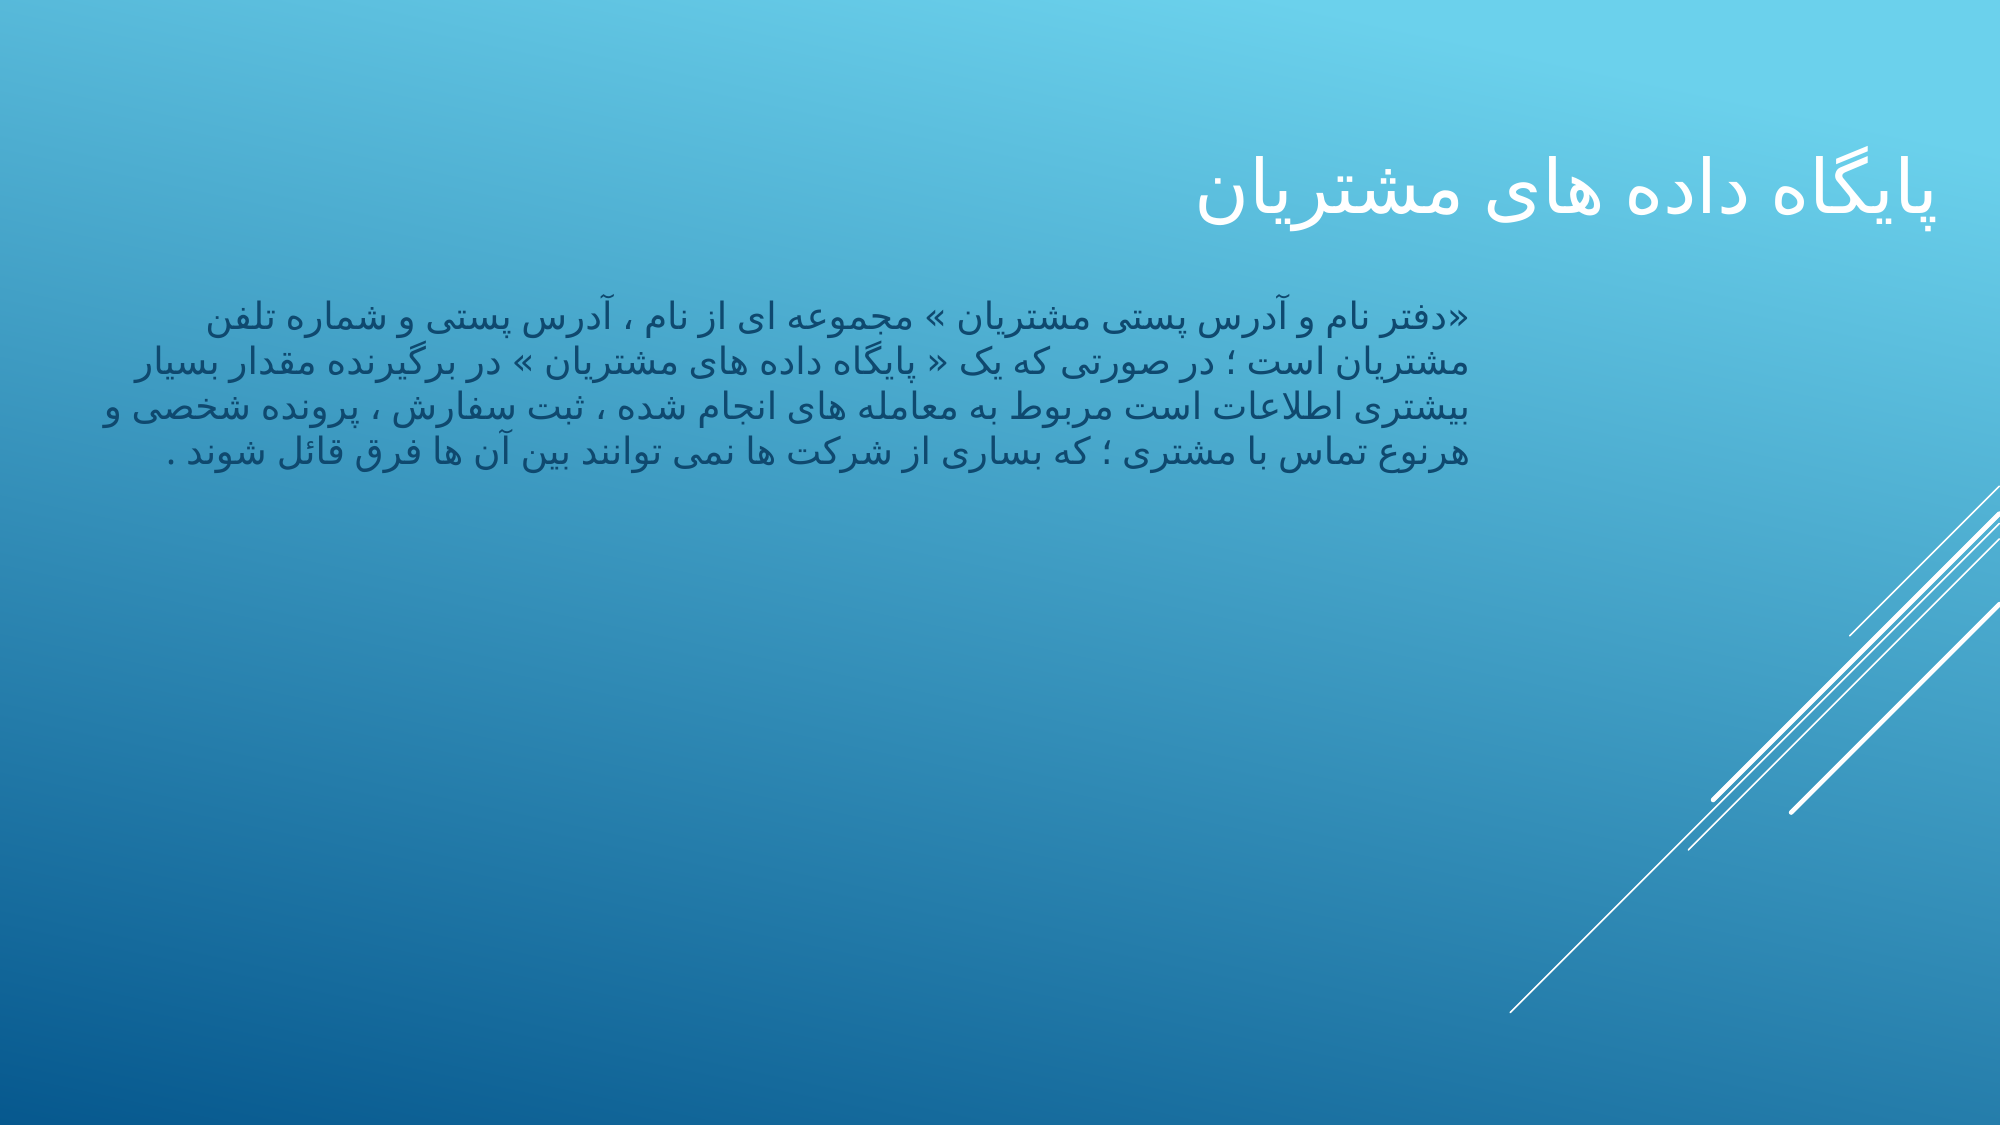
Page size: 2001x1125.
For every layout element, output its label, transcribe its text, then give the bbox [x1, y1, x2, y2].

list «دفتر نام و آدرس پستی مشتریان » مجموعه ای از نام ، آدرس پستی و شماره تلفن مشتریان است ؛ در صورتی که یک « پایگاه داده های مشتریان » در برگیرنده مقدار بسیار بیشتری اطلاعات است مربوط به معامله های انجام شده ، ثبت سفارش ، پرونده شخصی و هرنوع تماس با مشتری ؛ که بساری از شرکت ها نمی توانند بین آن ها فرق قائل شوند . [86, 284, 1487, 984]
title پایگاه داده های مشتریان [553, 65, 1954, 237]
